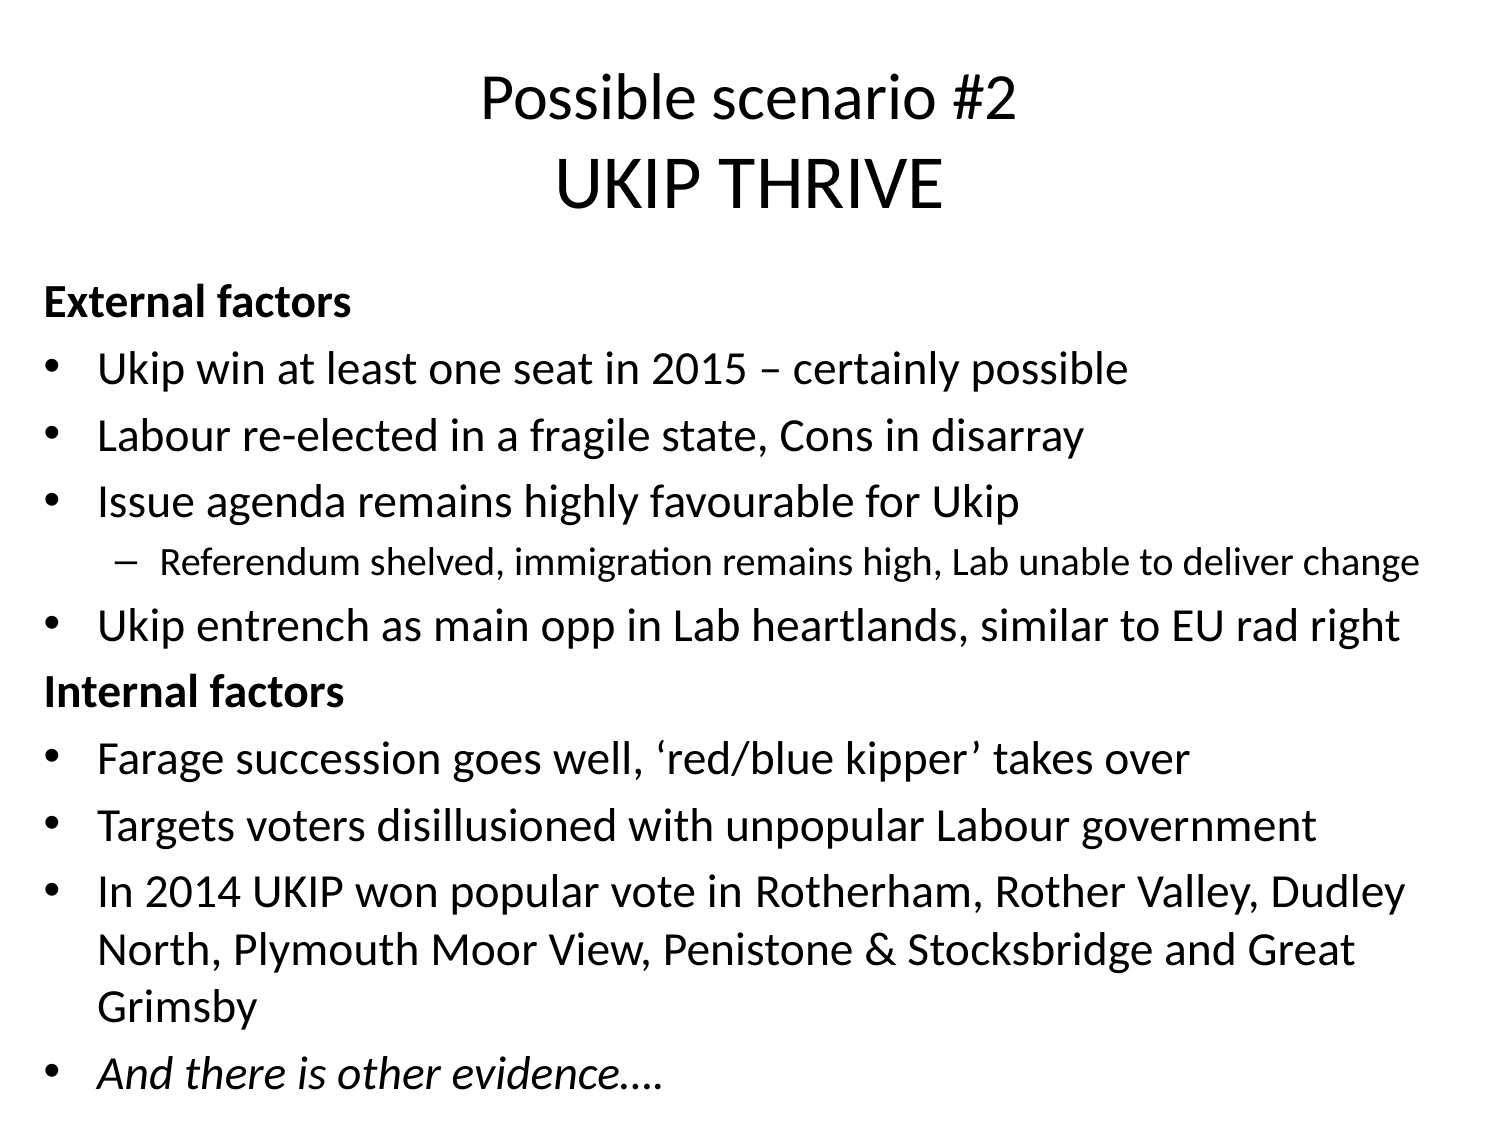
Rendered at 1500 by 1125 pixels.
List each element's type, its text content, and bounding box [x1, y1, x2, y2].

list External factors Ukip win at least one seat in 2015 – certainly possible Labour re-elected in a fragile state, Cons in disarray Issue agenda remains highly favourable for Ukip Referendum shelved, immigration remains high, Lab unable to deliver change Ukip entrench as main opp in Lab heartlands, similar to EU rad right Internal factors Farage succession goes well, ‘red/blue kipper’ takes over Targets voters disillusioned with unpopular Labour government In 2014 UKIP won popular vote in Rotherham, Rother Valley, Dudley North, Plymouth Moor View, Penistone & Stocksbridge and Great Grimsby And there is other evidence…. [28, 262, 1500, 1109]
title Possible scenario #2 UKIP THRIVE [75, 45, 1425, 233]
